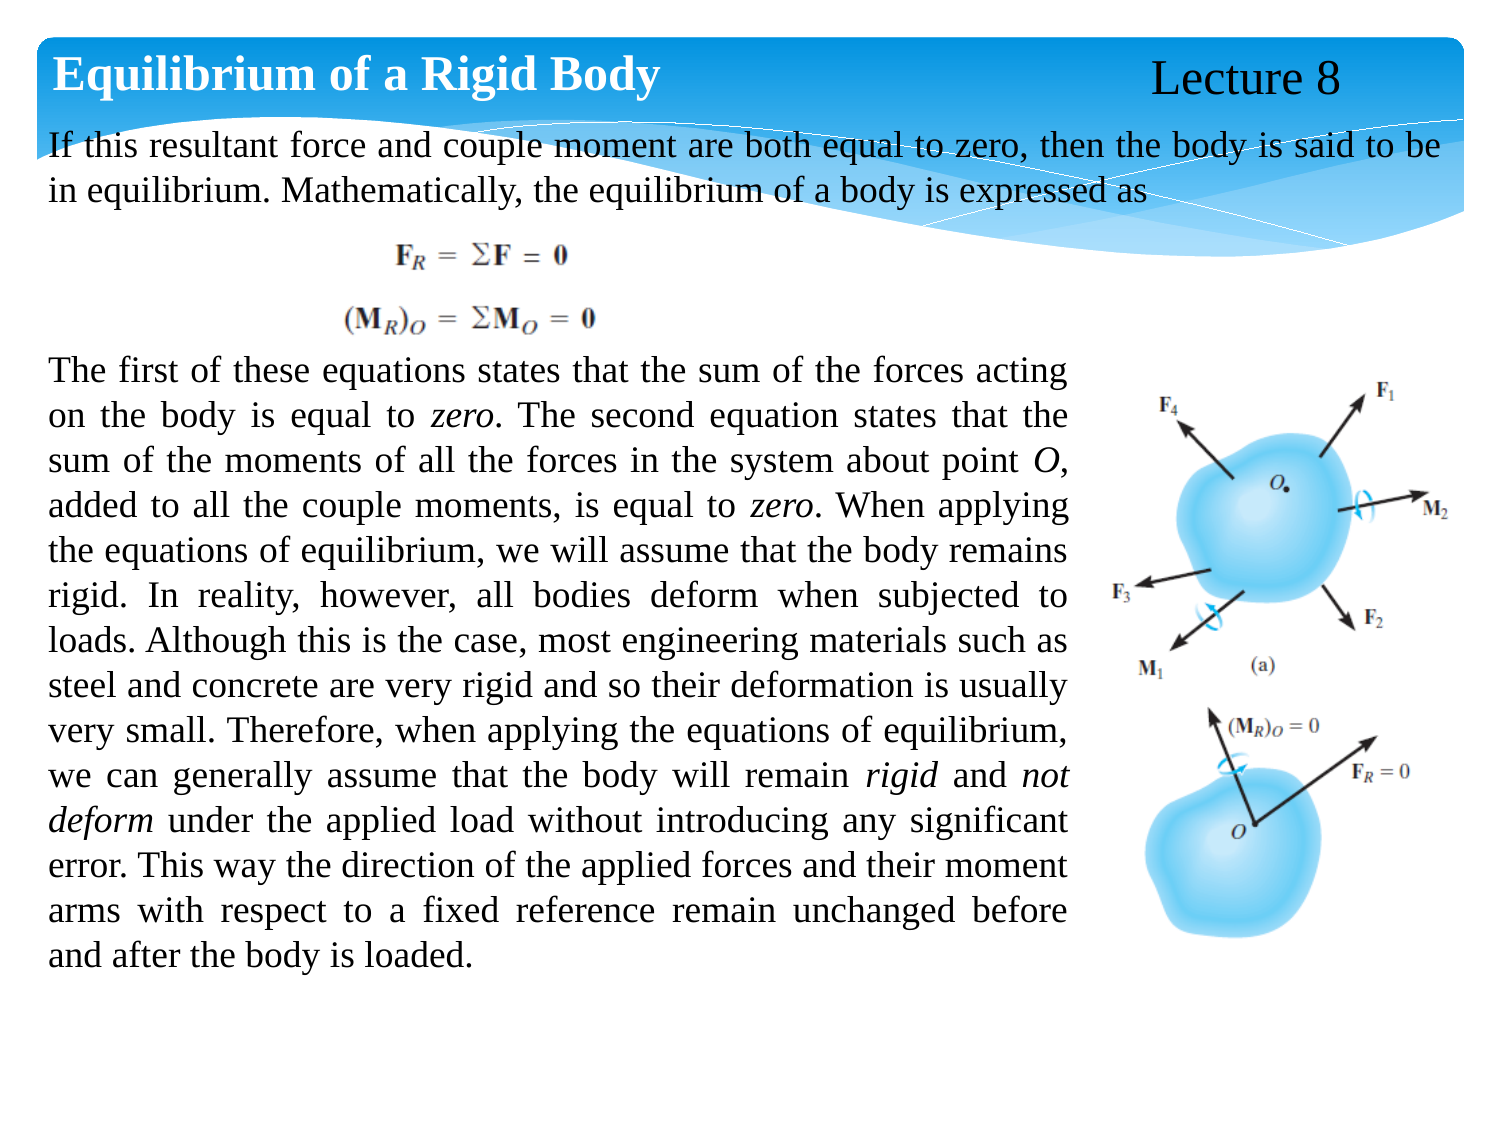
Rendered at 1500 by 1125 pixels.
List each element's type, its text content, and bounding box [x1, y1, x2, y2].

picture [1084, 362, 1459, 948]
text_box The first of these equations states that the sum of the forces acting on the body is equal to zero. The second equation states that the sum of the moments of all the forces in the system about point O, added to all the couple moments, is equal to zero. When applying the equations of equilibrium, we will assume that the body remains rigid. In reality, however, all bodies deform when subjected to loads. Although this is the case, most engineering materials such as steel and concrete are very rigid and so their deformation is usually very small. Therefore, when applying the equations of equilibrium, we can generally assume that the body will remain rigid and not deform under the applied load without introducing any significant error. This way the direction of the applied forces and their moment arms with respect to a fixed reference remain unchanged before and after the body is loaded. [33, 337, 1085, 1028]
text_box If this resultant force and couple moment are both equal to zero, then the body is said to be in equilibrium. Mathematically, the equilibrium of a body is expressed as [33, 112, 1459, 218]
text_box Equilibrium of a Rigid Body [37, 37, 788, 104]
picture [335, 229, 616, 338]
text_box Lecture 8 [1136, 37, 1407, 112]
